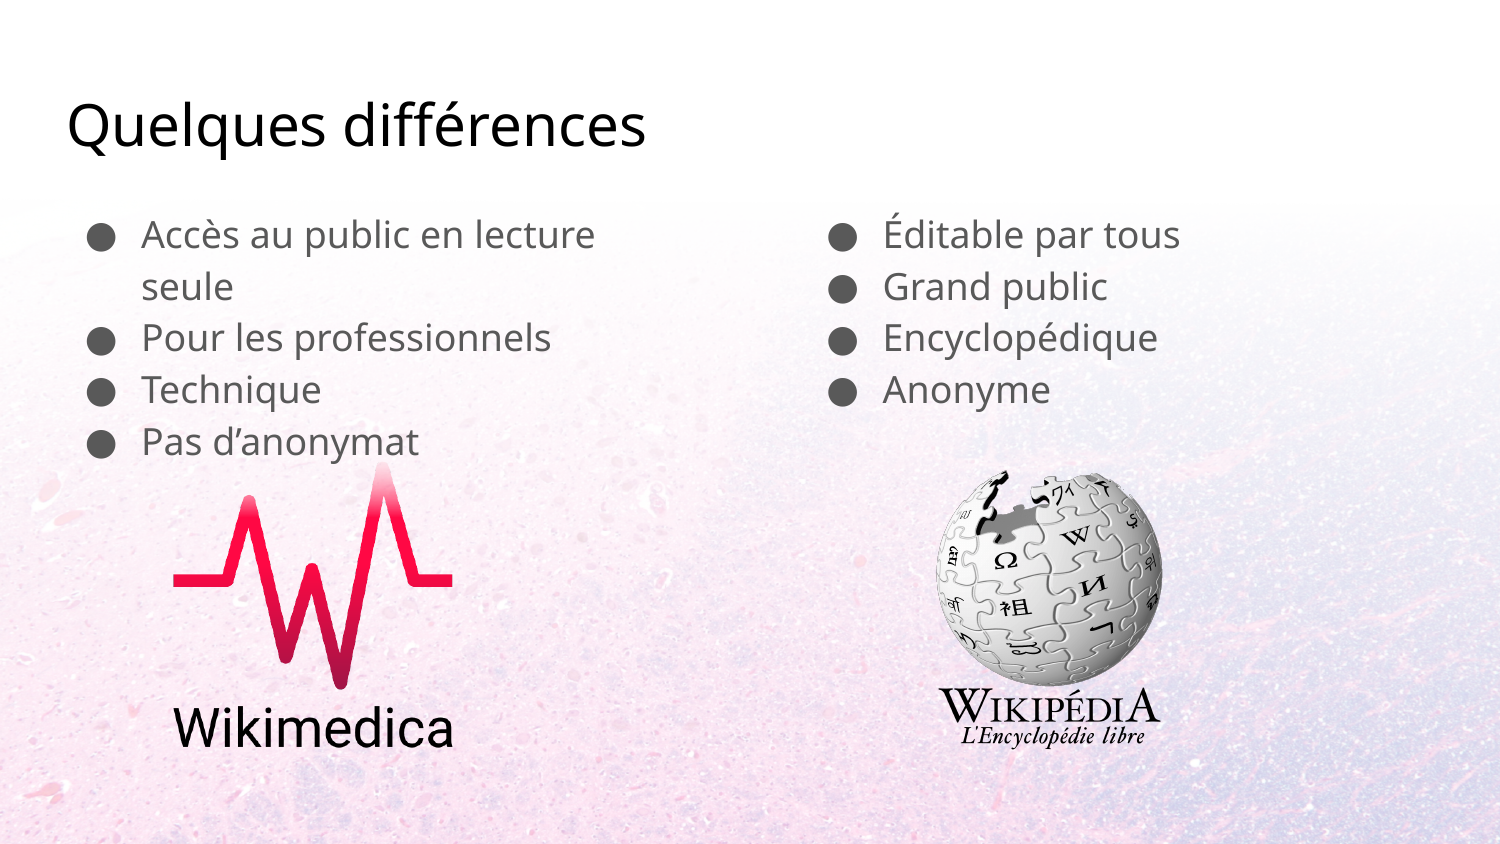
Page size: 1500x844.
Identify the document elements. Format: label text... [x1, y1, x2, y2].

picture [0, 0, 1500, 844]
title Quelques différences [51, 72, 1449, 167]
list Éditable par tous Grand public Encyclopédique Anonyme [792, 189, 1449, 750]
list Accès au public en lecture seule Pour les professionnels Technique Pas d’anonymat [51, 189, 708, 750]
